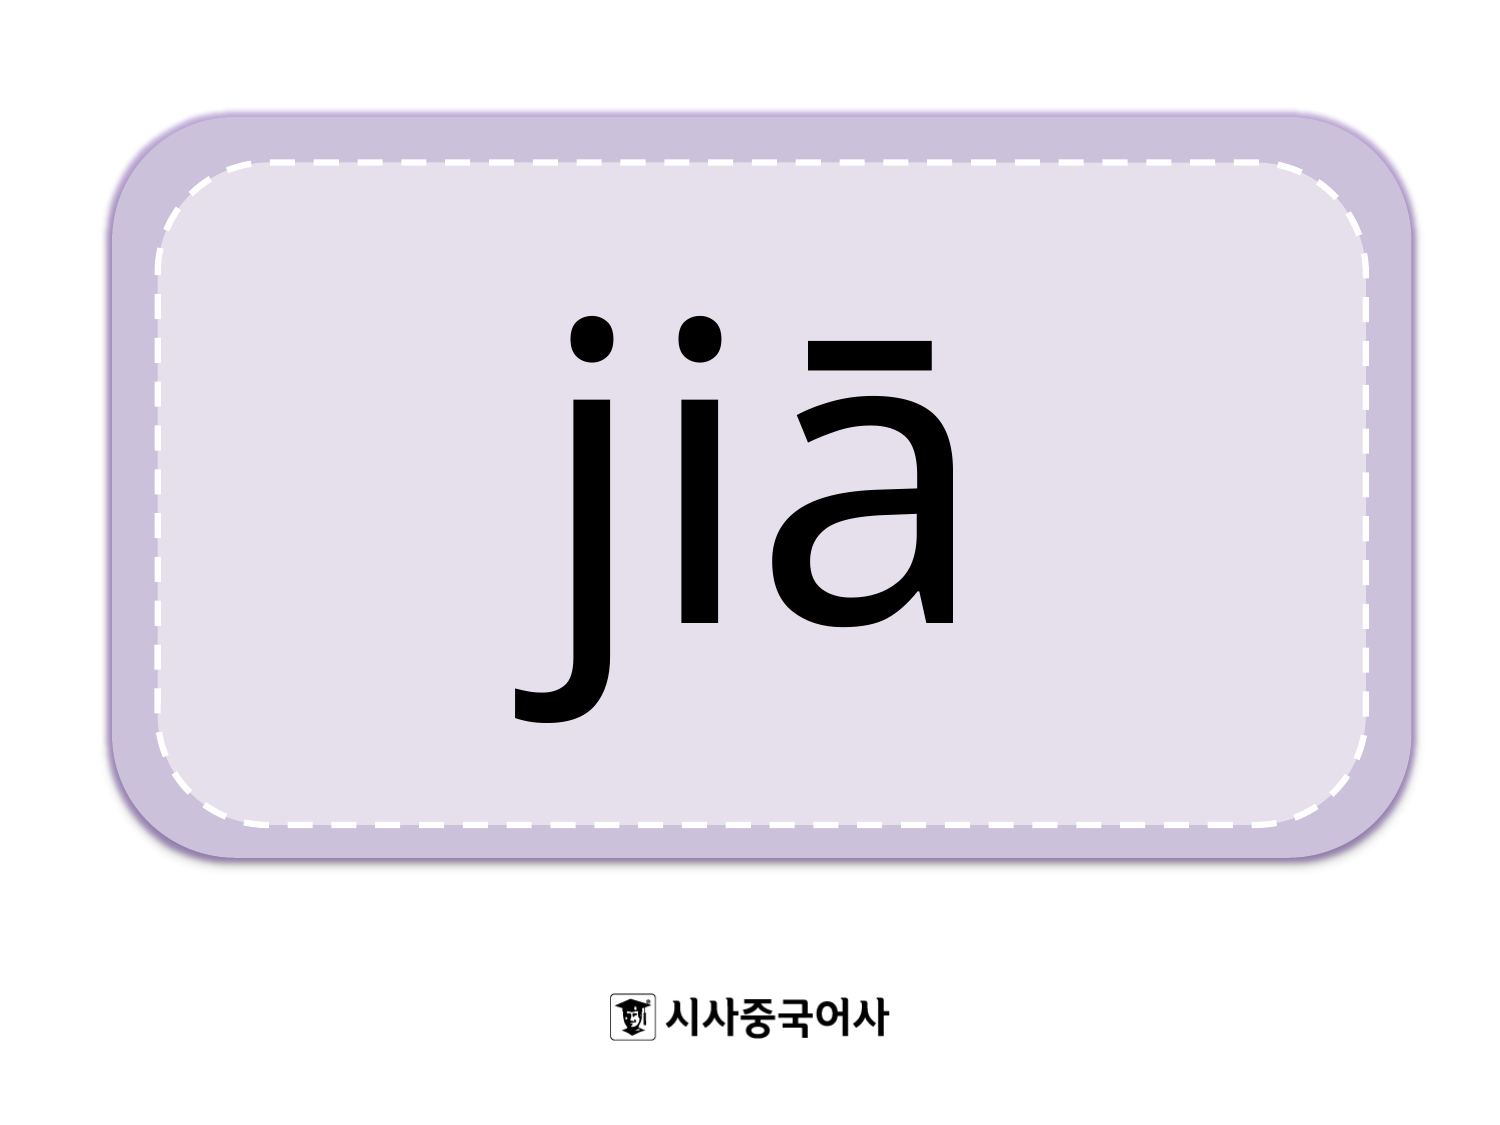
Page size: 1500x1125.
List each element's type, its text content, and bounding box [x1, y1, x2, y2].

picture [602, 987, 898, 1047]
text_box jiā [159, 125, 1368, 788]
